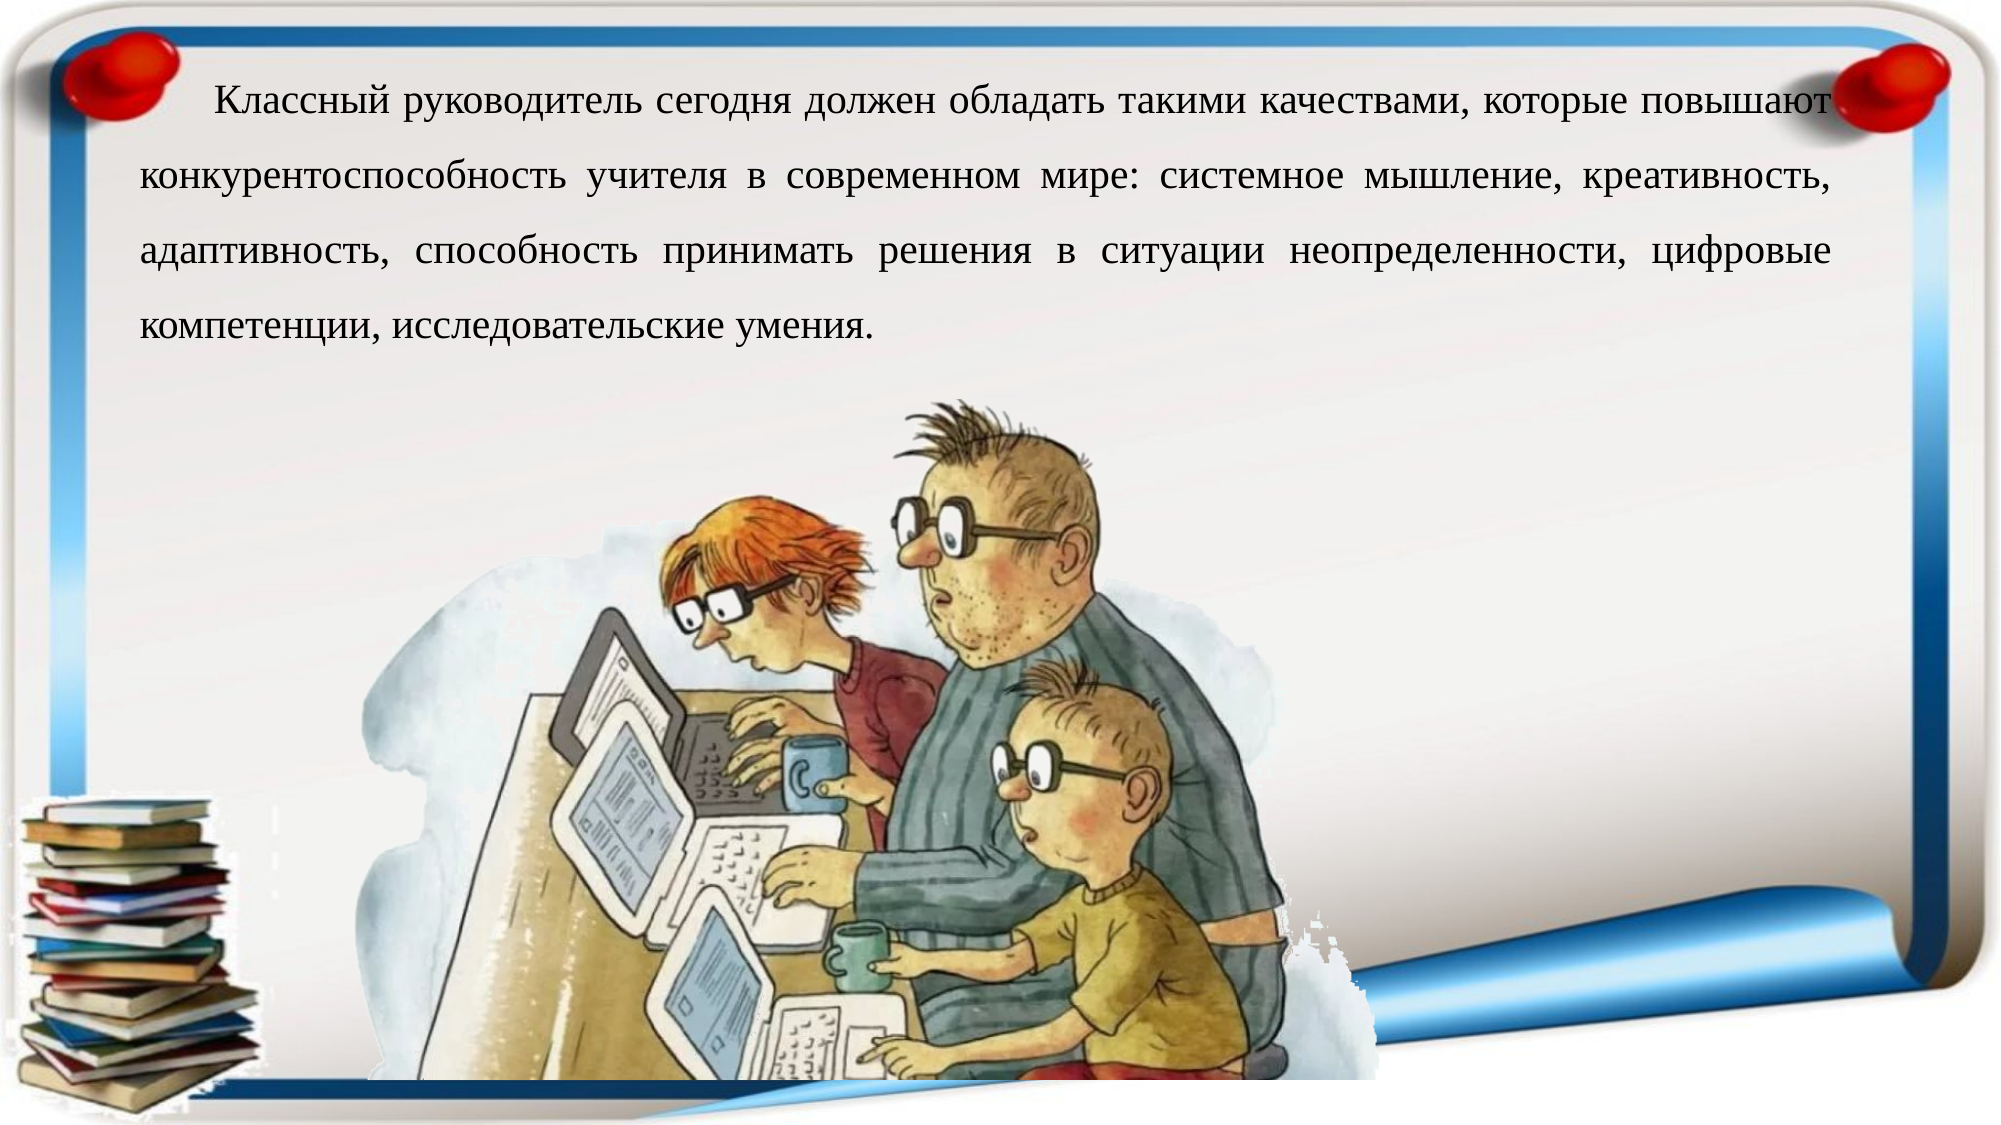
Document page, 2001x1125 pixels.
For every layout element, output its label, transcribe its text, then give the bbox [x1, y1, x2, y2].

text_box Классный руководитель сегодня должен обладать такими качествами, которые повышают конкурентоспособность учителя в современном мире: системное мышление, креативность, адаптивность, способность принимать решения в ситуации неопределенности, цифровые компетенции, исследовательские умения. [125, 39, 1847, 354]
picture [0, 0, 2001, 1125]
